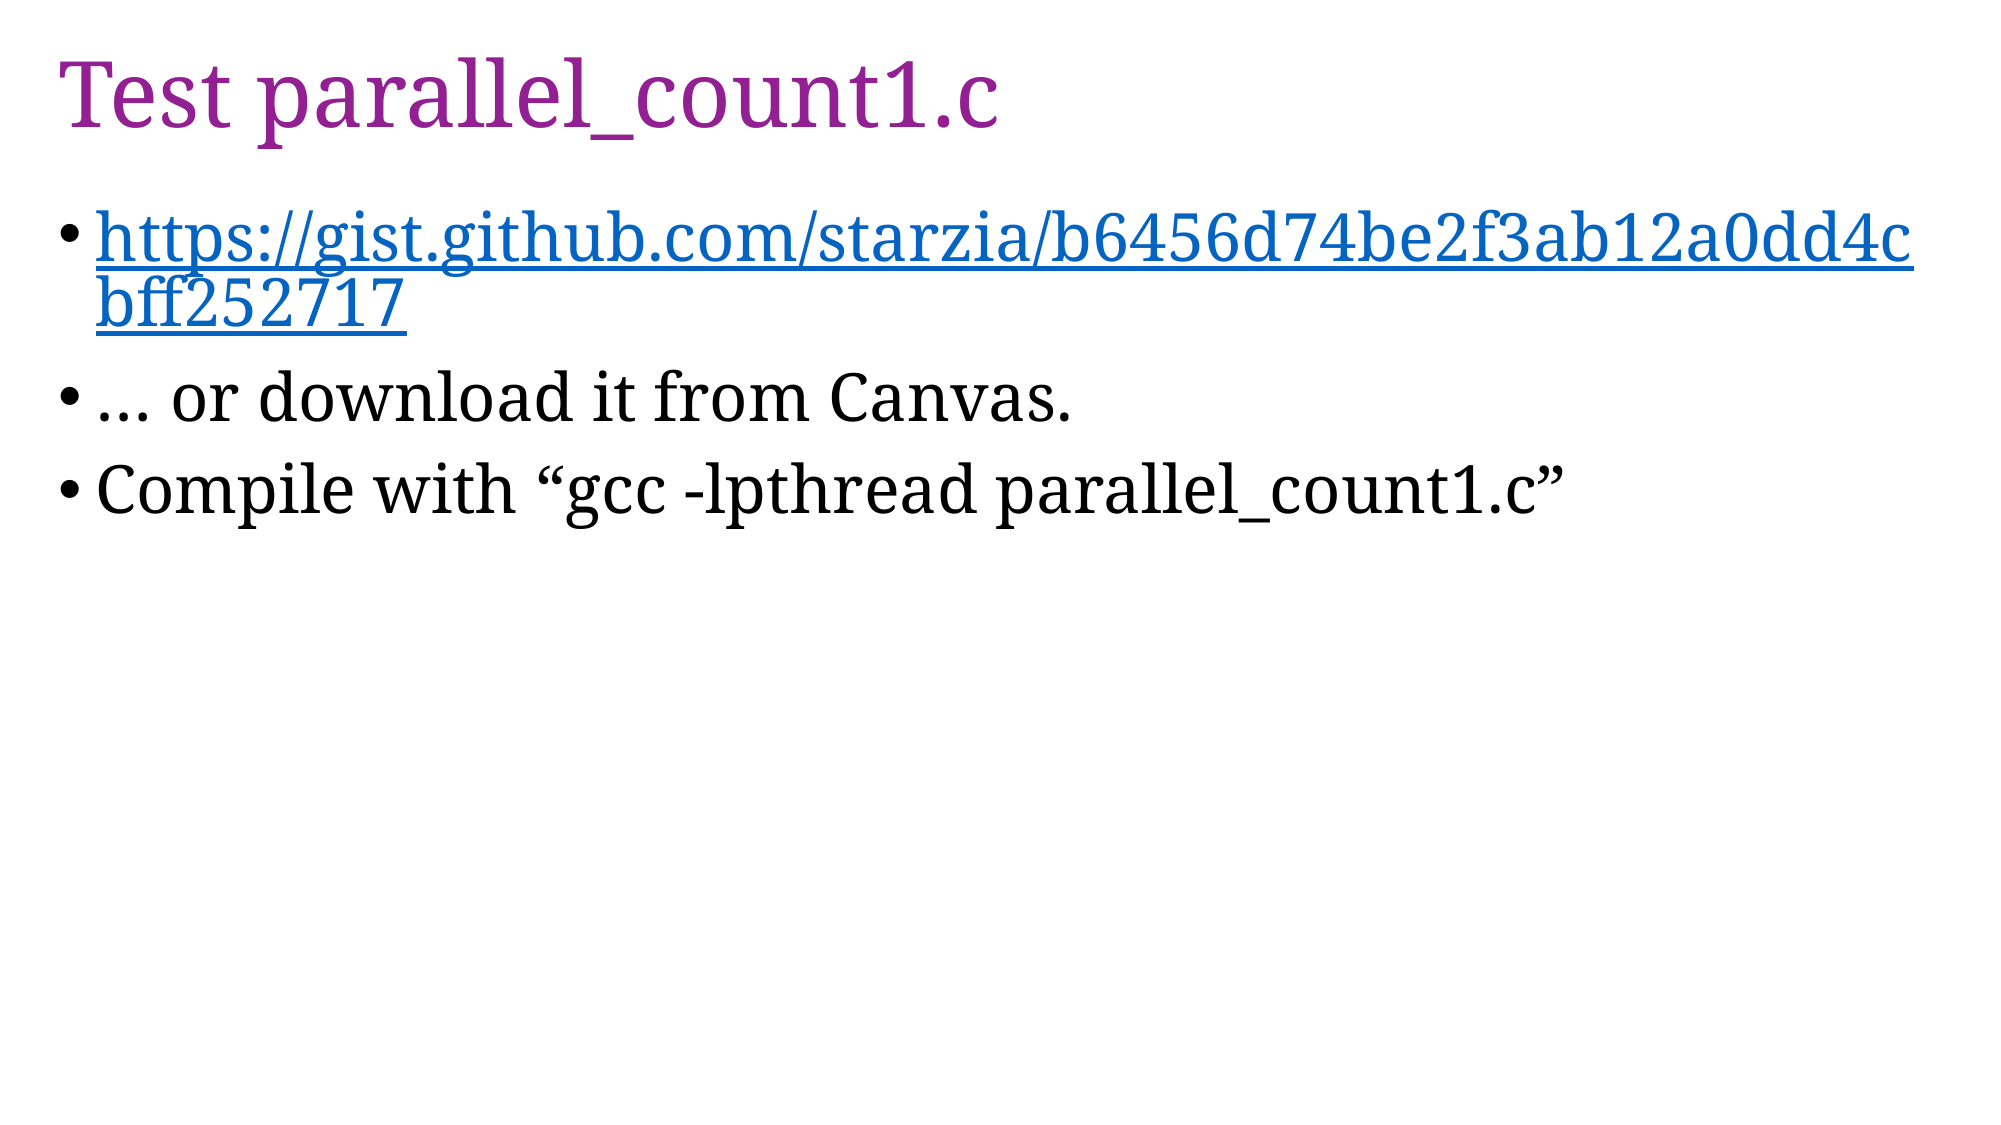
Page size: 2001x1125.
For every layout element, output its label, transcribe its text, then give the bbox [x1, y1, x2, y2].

list https://gist.github.com/starzia/b6456d74be2f3ab12a0dd4cbff252717 … or download it from Canvas. Compile with “gcc -lpthread parallel_count1.c” [43, 188, 1953, 1106]
title Test parallel_count1.c [43, 25, 1953, 171]
